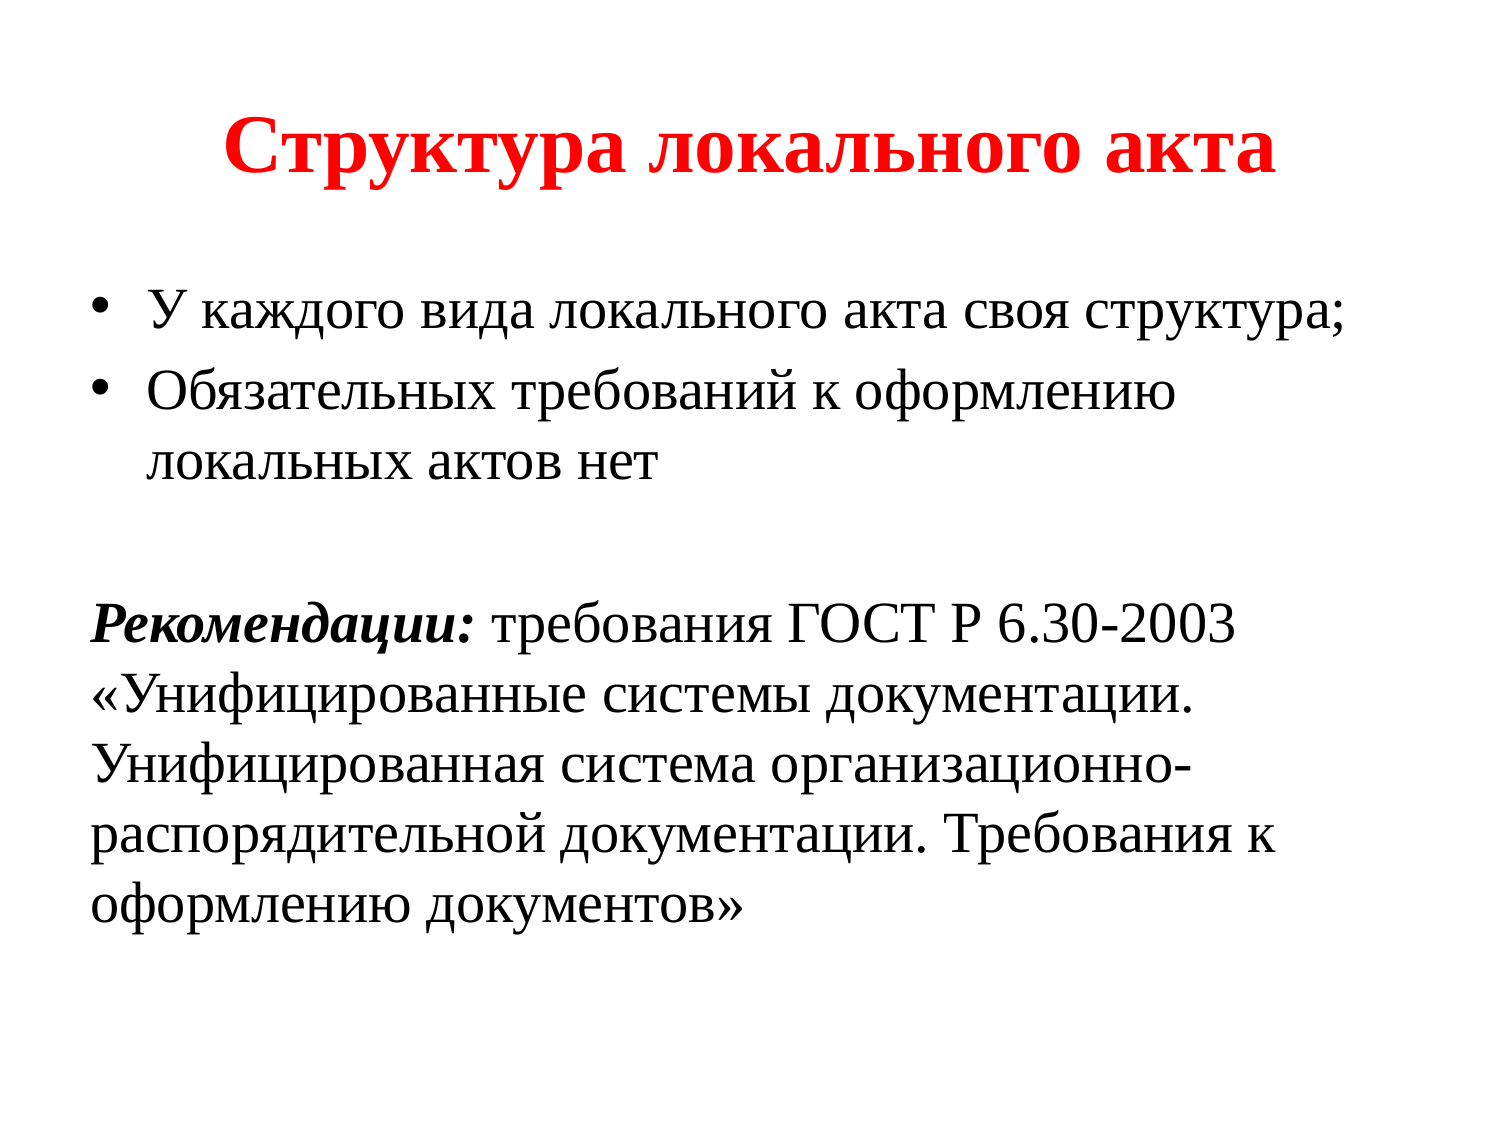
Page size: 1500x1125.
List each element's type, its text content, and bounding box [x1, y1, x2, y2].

list У каждого вида локального акта своя структура; Обязательных требований к оформлению локальных актов нет Рекомендации: требования ГОСТ Р 6.30-2003 «Унифицированные системы документации. Унифицированная система организационно-распорядительной документации. Требования к оформлению документов» [75, 262, 1425, 1005]
title Структура локального акта [75, 45, 1425, 233]
